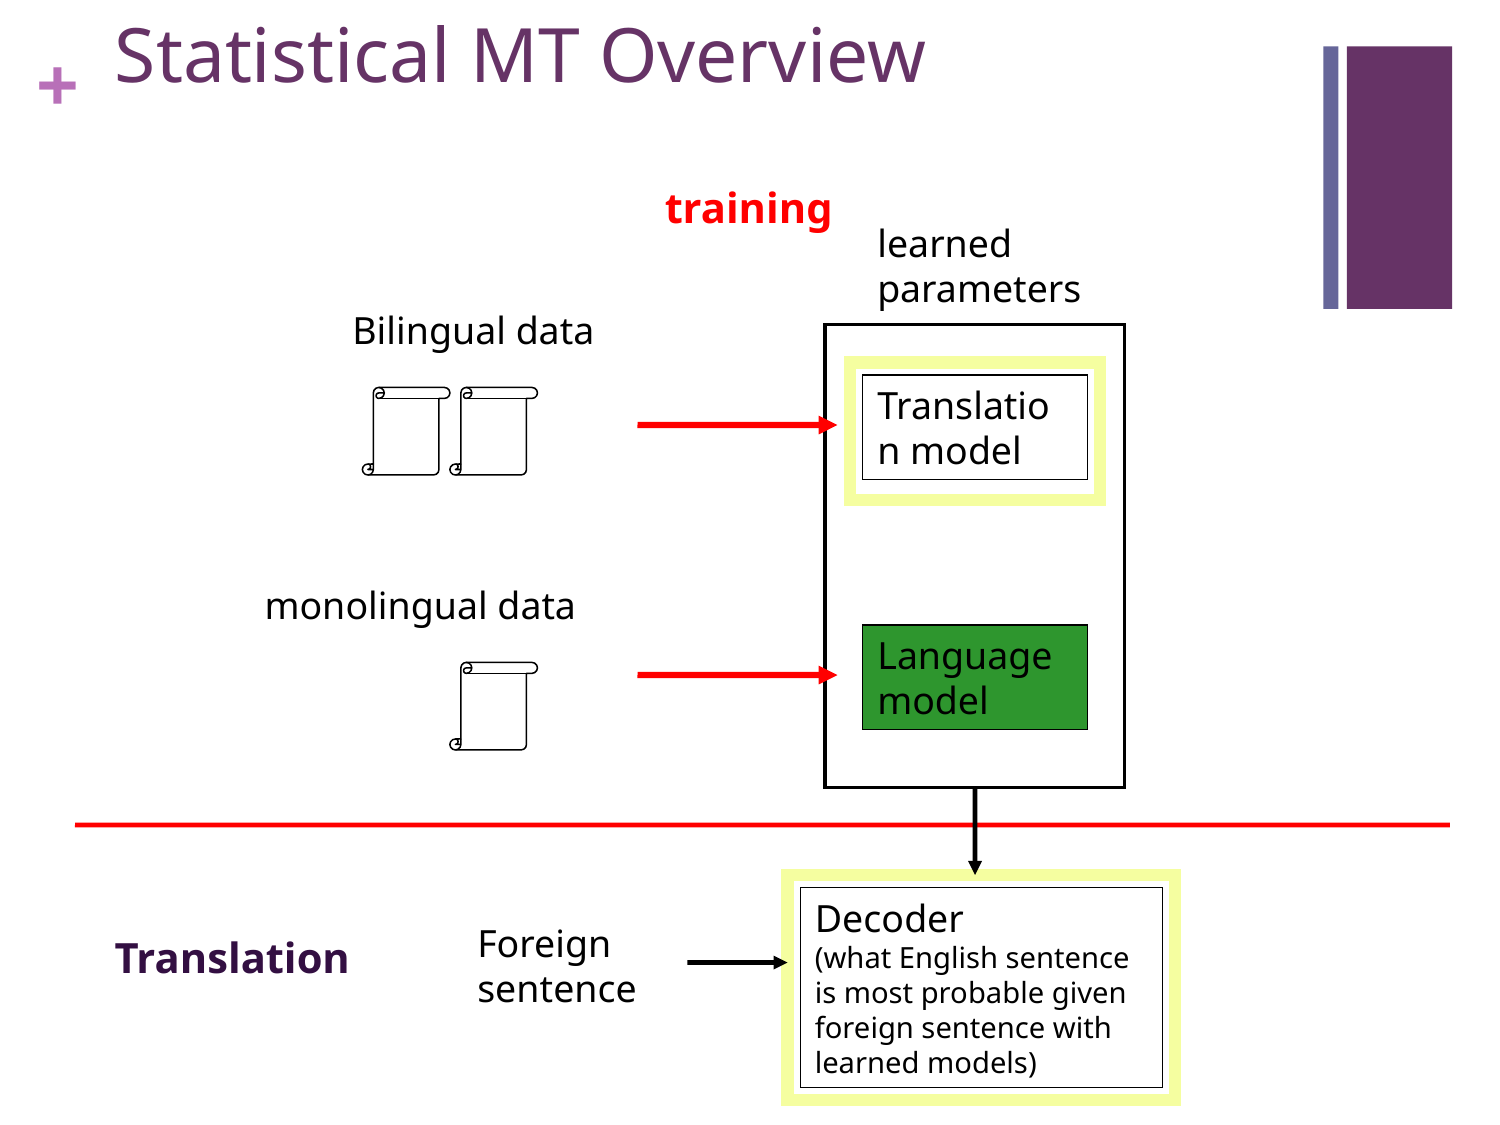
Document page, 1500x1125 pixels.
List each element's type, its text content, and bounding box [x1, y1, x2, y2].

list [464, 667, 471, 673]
text_box Decoder (what English sentence is most probable given foreign sentence with learned models) [799, 887, 1163, 1087]
text_box [787, 874, 1175, 1100]
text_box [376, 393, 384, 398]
text_box [637, 418, 838, 432]
text_box [362, 387, 450, 475]
text_box [968, 787, 982, 875]
text_box training [650, 174, 913, 240]
text_box [824, 324, 1125, 788]
text_box [849, 362, 1100, 500]
title Statistical MT Overview [99, 0, 1450, 188]
list ……… [451, 739, 460, 749]
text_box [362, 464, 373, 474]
text_box [449, 662, 538, 750]
text_box Bilingual data [337, 299, 700, 360]
text_box Language model [862, 624, 1088, 730]
text_box [449, 387, 538, 475]
text_box Translation [99, 924, 388, 990]
text_box [637, 668, 838, 682]
text_box Foreign sentence [462, 912, 713, 1018]
text_box monolingual data [249, 574, 613, 635]
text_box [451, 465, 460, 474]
text_box learned parameters [862, 212, 1100, 318]
text_box [687, 956, 788, 969]
